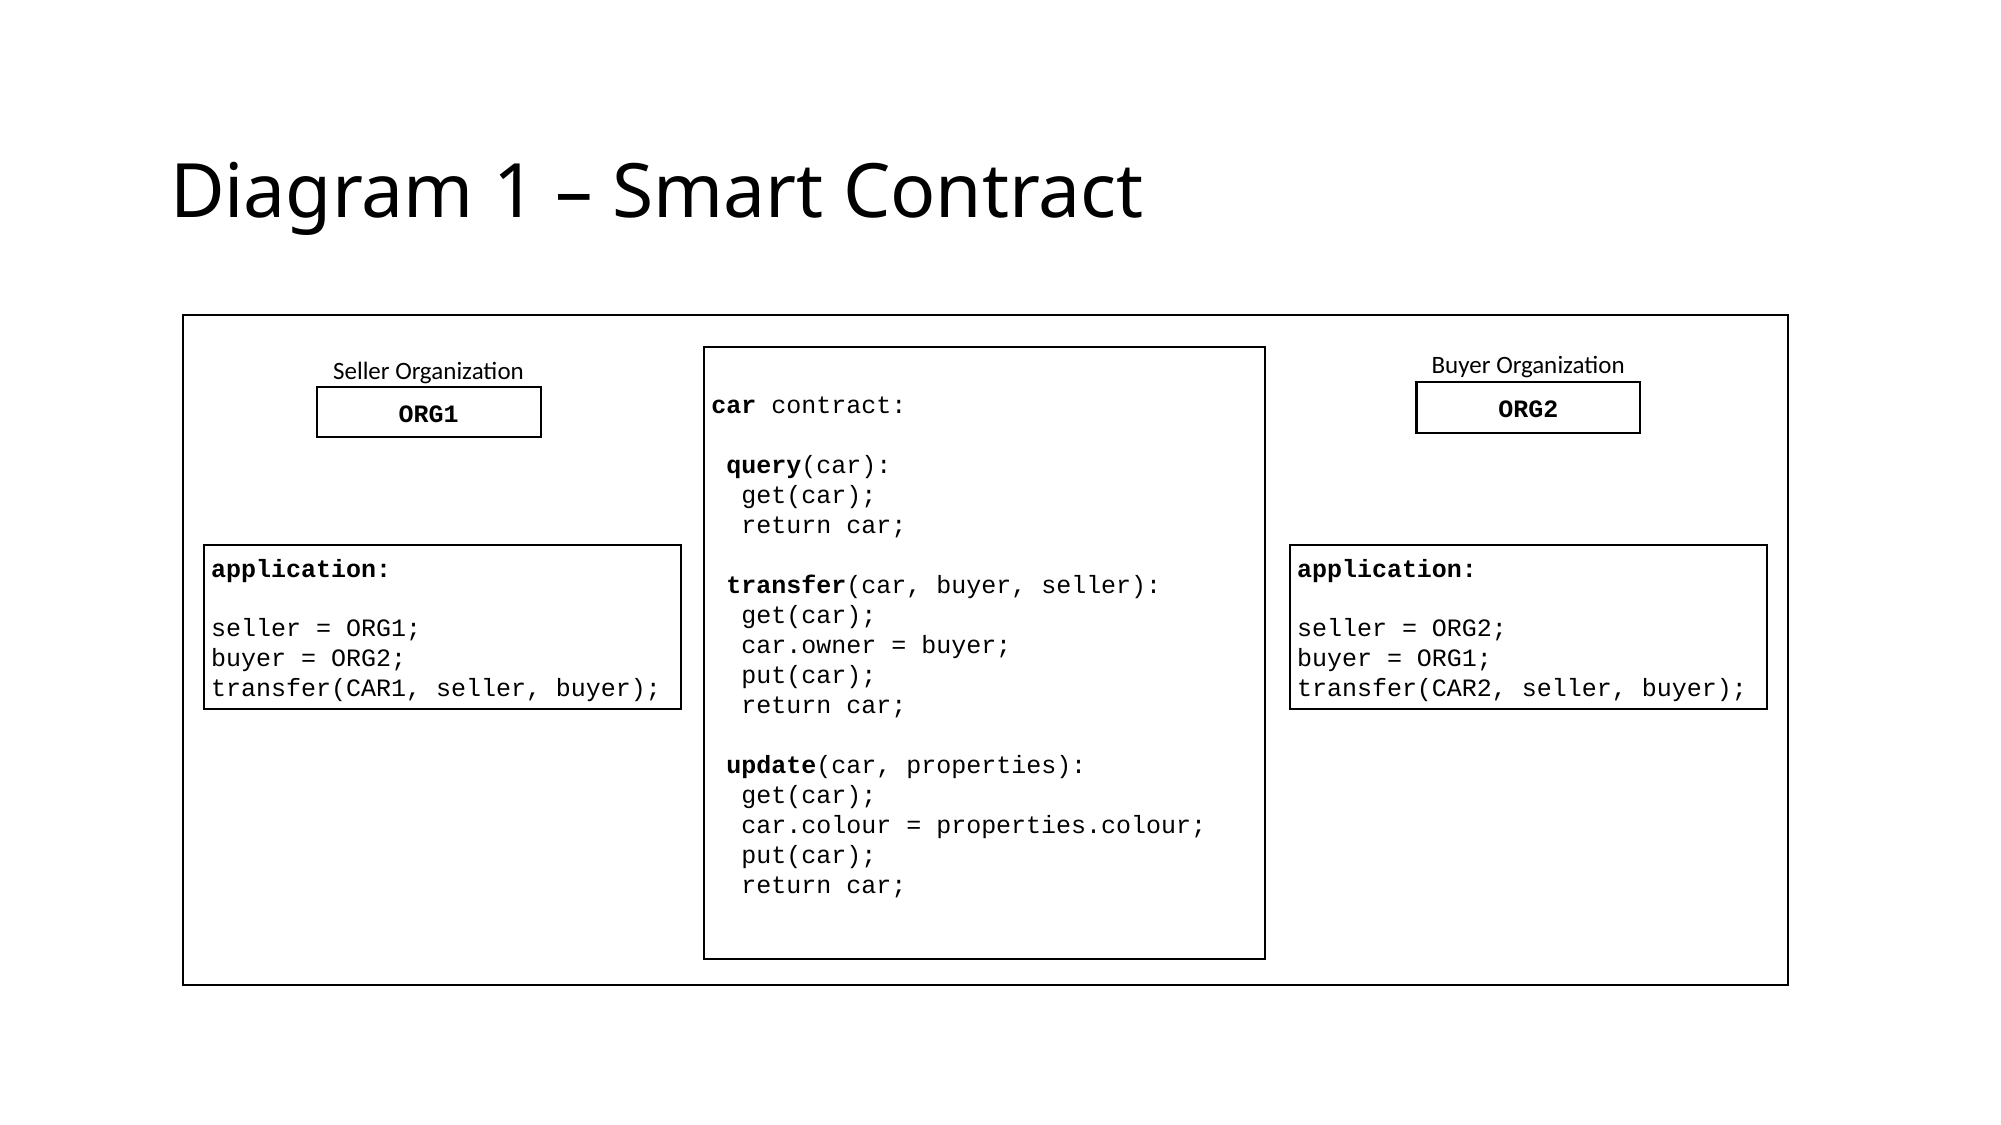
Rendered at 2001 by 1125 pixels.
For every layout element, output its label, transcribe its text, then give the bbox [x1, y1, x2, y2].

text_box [1416, 340, 1641, 434]
text_box application: seller = ORG1; buyer = ORG2; transfer(CAR1, seller, buyer); [203, 544, 682, 710]
text_box Diagram 1 – Smart Contract [162, 84, 1888, 303]
text_box application: seller = ORG2; buyer = ORG1; transfer(CAR2, seller, buyer); [1289, 544, 1768, 710]
text_box car contract: query(car): get(car); return car; transfer(car, buyer, seller): get(car); car.owner = buyer; put(car); return car; update(car, properties): get(car); car.colour = properties.colour; put(car); return car; [704, 347, 1265, 960]
text_box [182, 315, 1788, 986]
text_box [316, 346, 541, 438]
